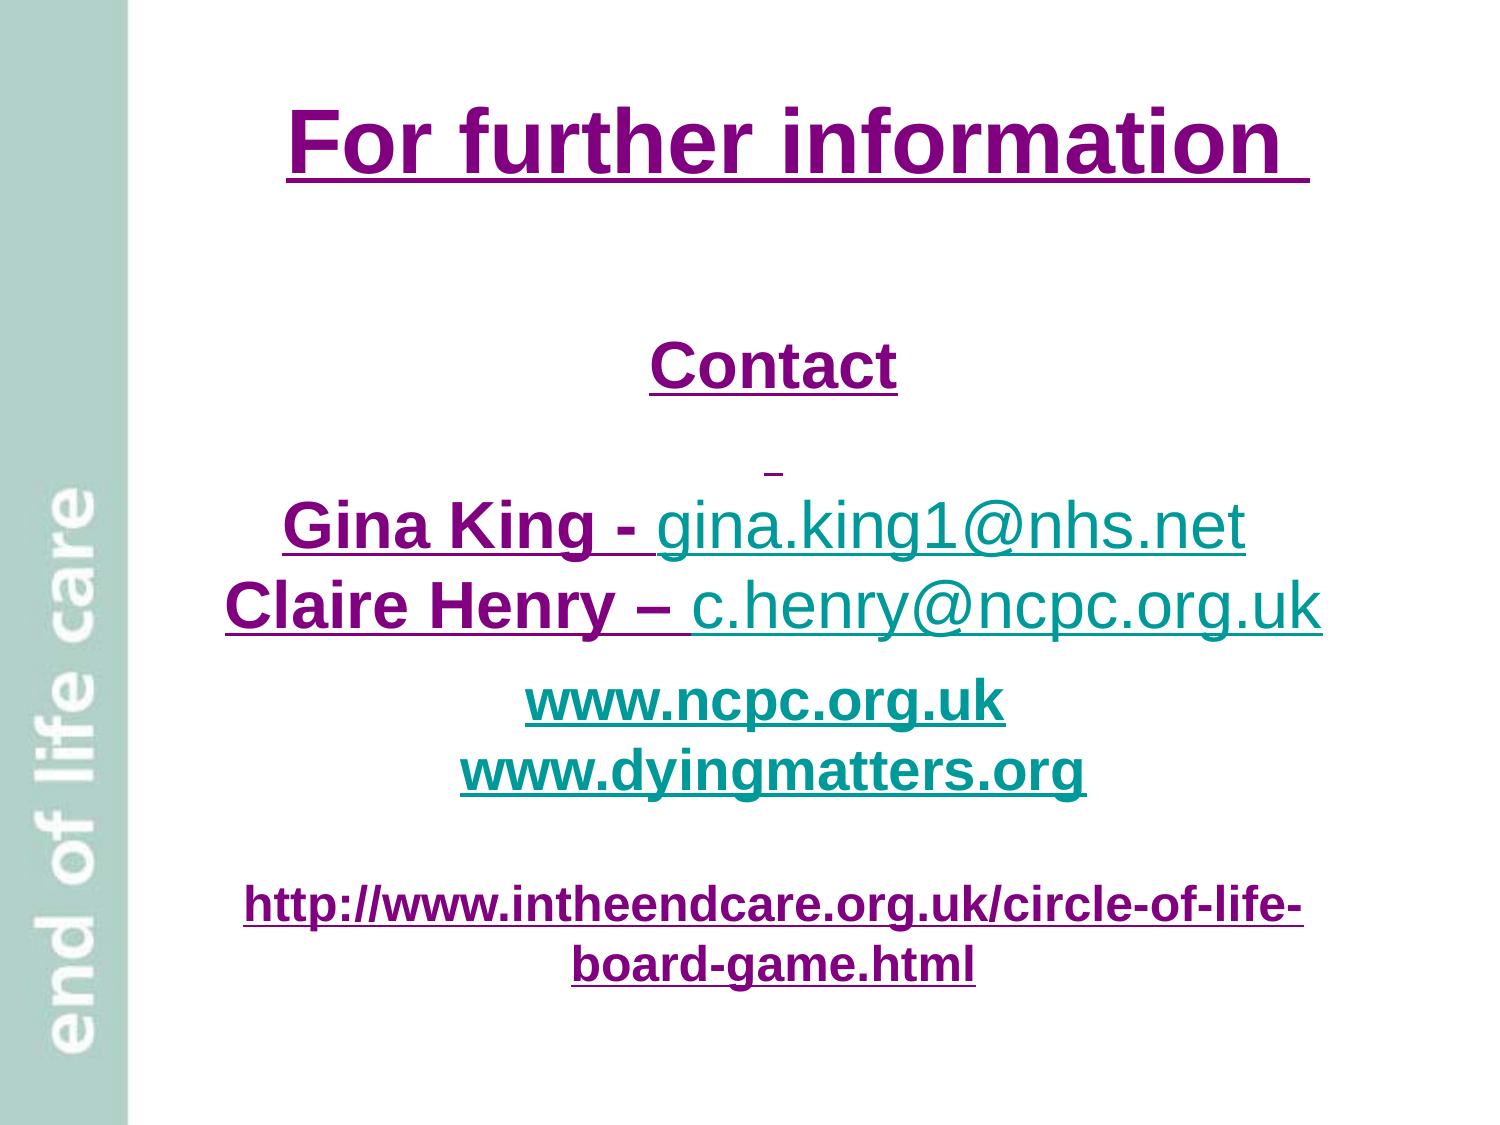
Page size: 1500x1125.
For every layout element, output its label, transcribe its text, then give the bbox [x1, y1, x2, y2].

text_box Contact Gina King - gina.king1@nhs.net Claire Henry – c.henry@ncpc.org.uk www.ncpc.org.uk www.dyingmatters.org http://www.intheendcare.org.uk/circle-of-life-board-game.html [206, 314, 1341, 1000]
picture [0, 0, 1500, 1125]
title For further information [171, 42, 1426, 231]
